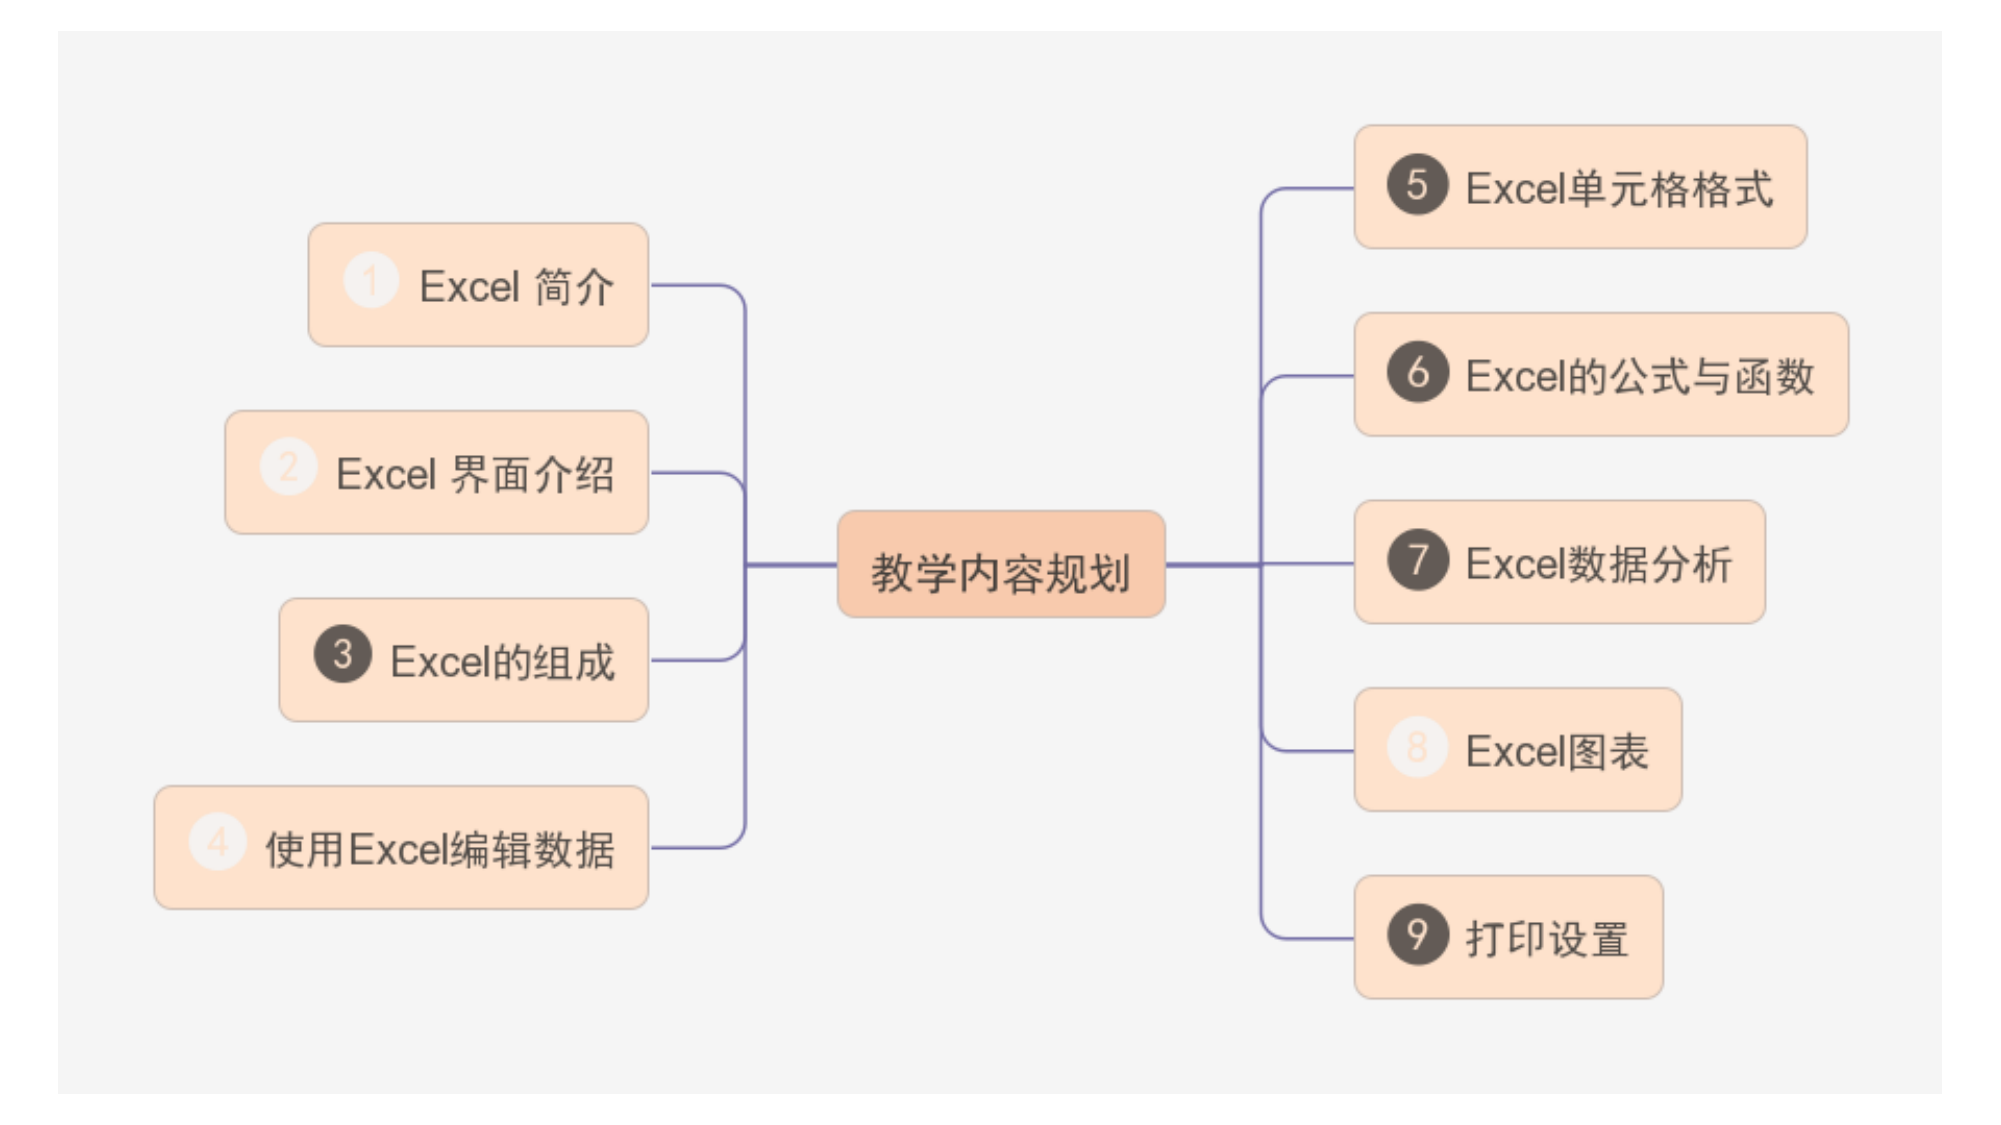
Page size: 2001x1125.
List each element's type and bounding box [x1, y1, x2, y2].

picture [58, 31, 1942, 1094]
